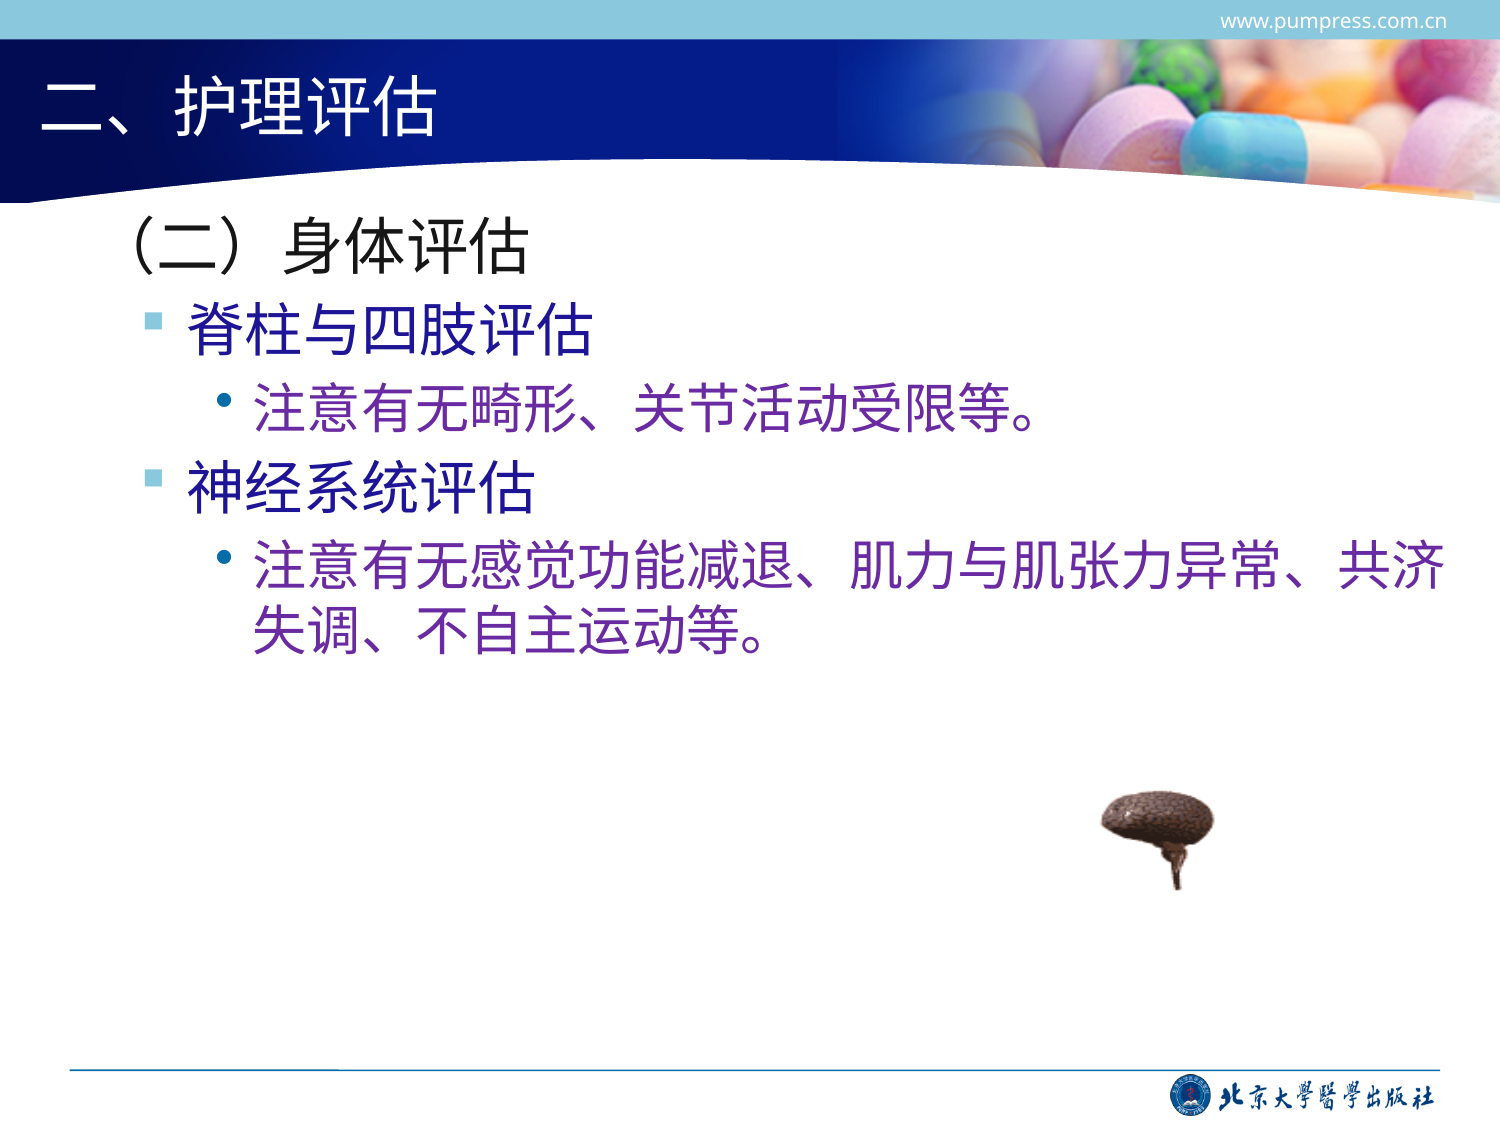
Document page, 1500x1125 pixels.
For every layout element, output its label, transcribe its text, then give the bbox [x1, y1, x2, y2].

slide_number www.pumpress.com.cn [1024, 0, 1463, 38]
picture [1077, 784, 1231, 903]
picture [1170, 1074, 1436, 1118]
picture [0, 40, 1500, 203]
title 二、护理评估 [23, 58, 1349, 152]
list （二）身体评估 脊柱与四肢评估 注意有无畸形、关节活动受限等。 神经系统评估 注意有无感觉功能减退、肌力与肌张力异常、共济失调、不自主运动等。 [49, 198, 1463, 1026]
